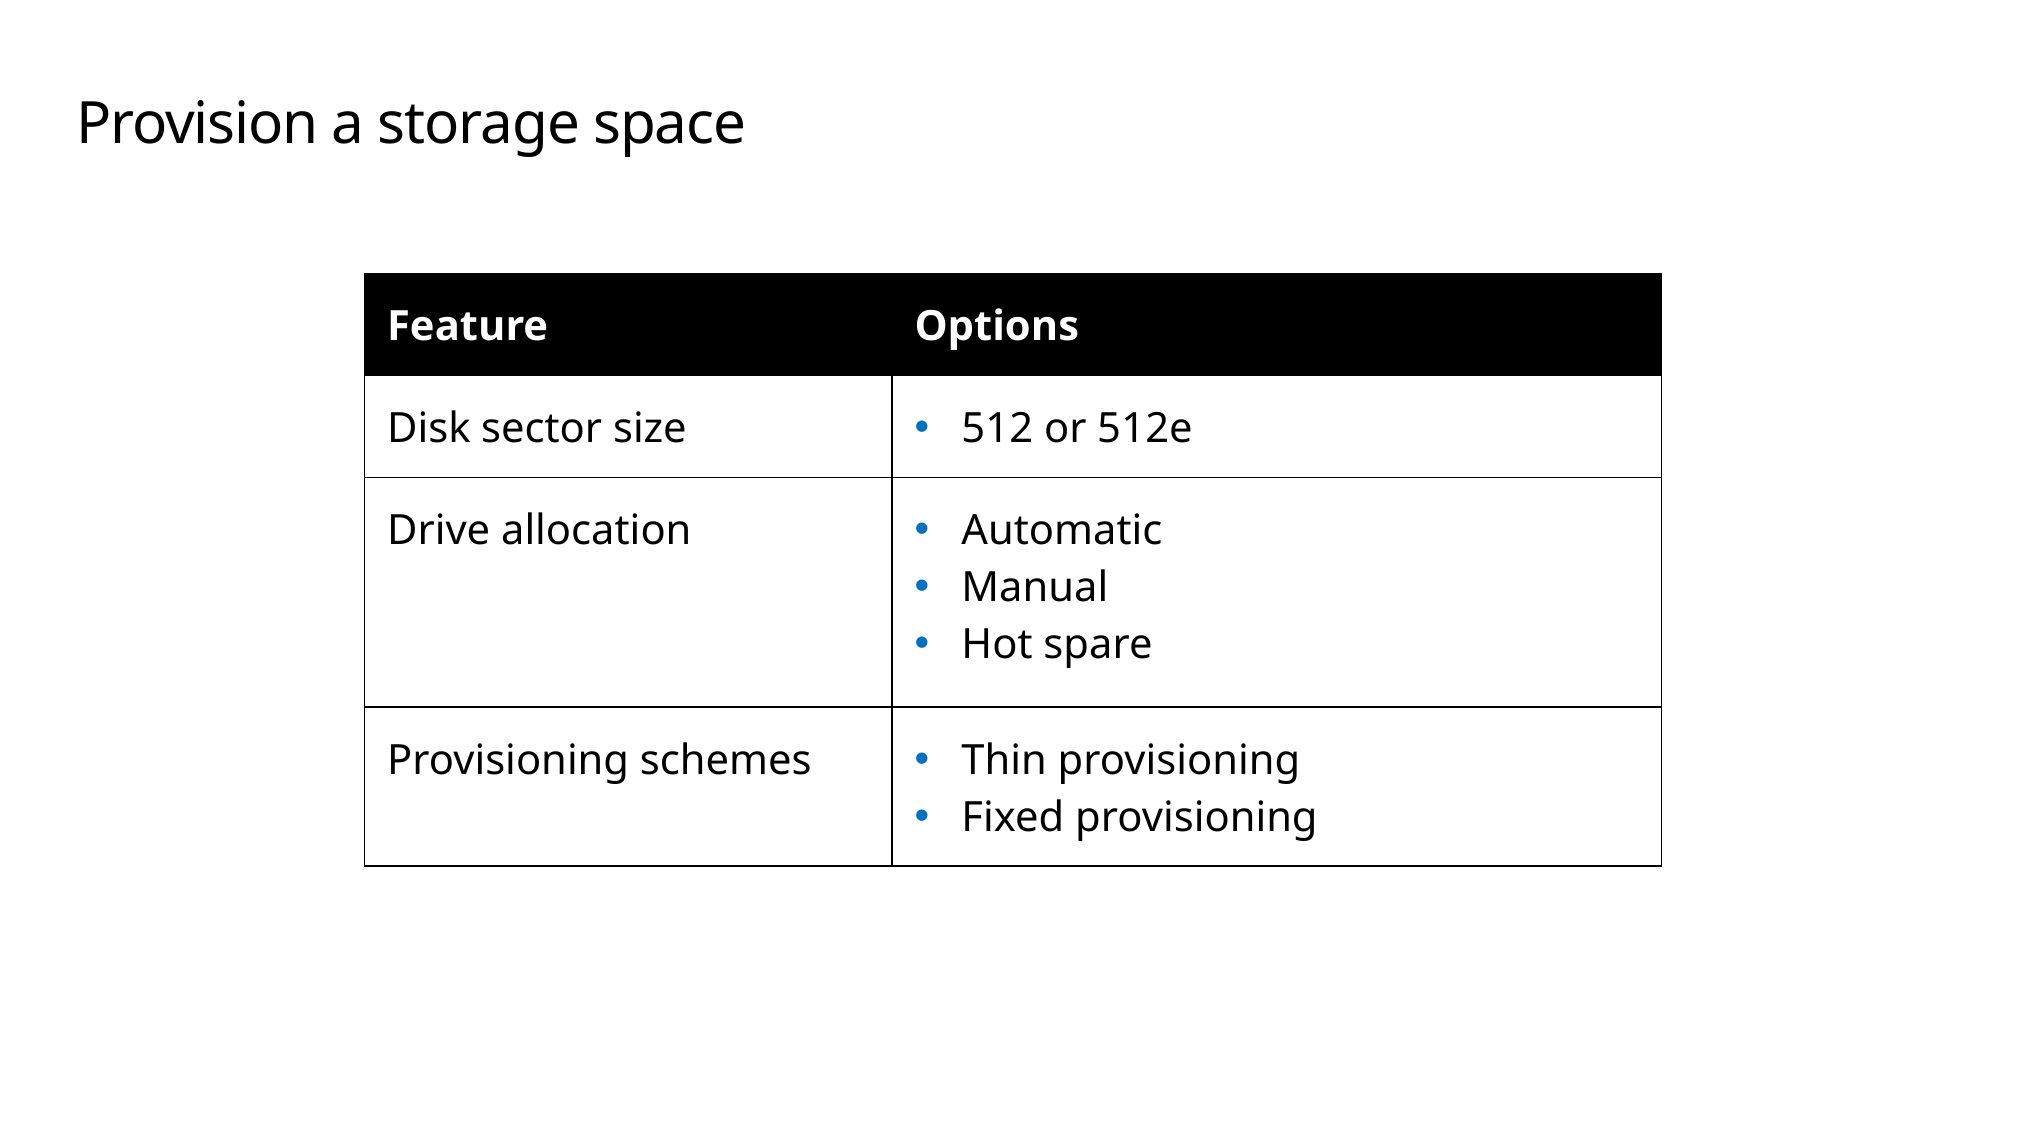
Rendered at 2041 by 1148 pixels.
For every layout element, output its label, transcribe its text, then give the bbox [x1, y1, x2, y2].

title Provision a storage space [76, 93, 1968, 161]
table_cell Drive allocation [365, 478, 891, 706]
table_header Options [892, 274, 1661, 375]
table_cell Automatic Manual Hot spare [893, 478, 1661, 706]
table_cell Provisioning schemes [365, 708, 891, 865]
table_header Feature [365, 274, 892, 375]
table_cell Thin provisioning Fixed provisioning [893, 708, 1661, 865]
table_cell 512 or 512e [893, 376, 1661, 477]
table_cell Disk sector size [365, 376, 891, 477]
